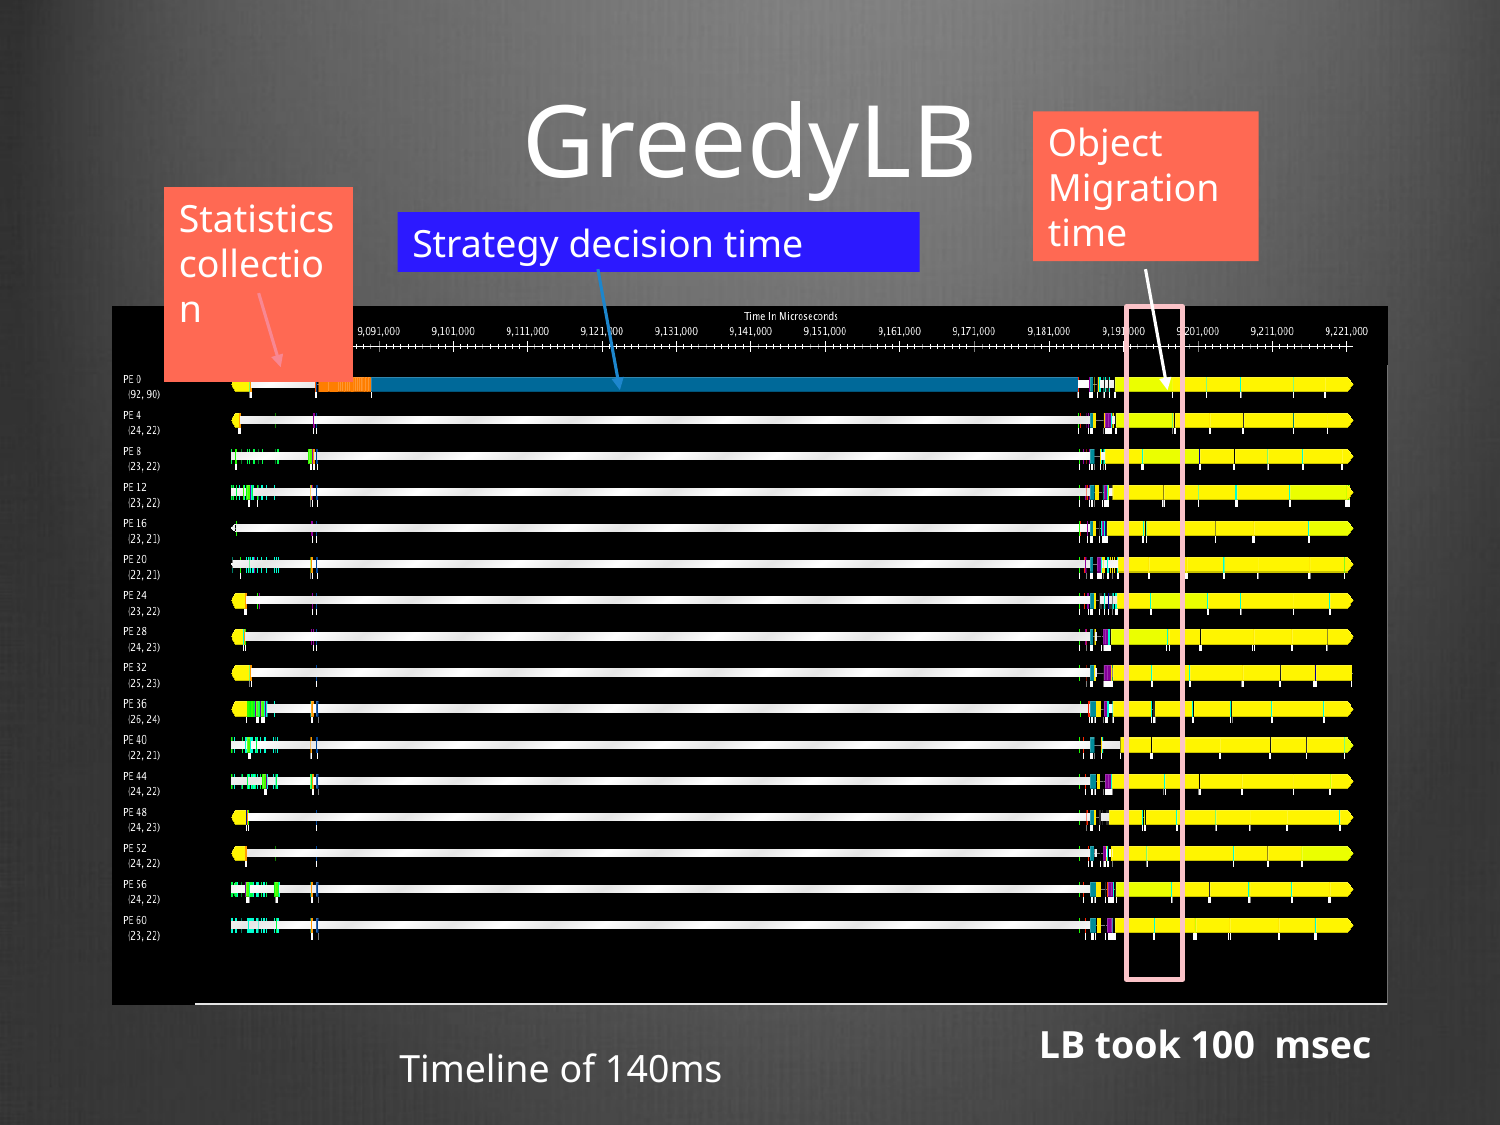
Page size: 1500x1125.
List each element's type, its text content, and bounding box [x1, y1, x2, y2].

text_box Statistics collection [164, 187, 353, 304]
text_box Object Migration time [1033, 111, 1259, 262]
text_box Timeline of 140ms [384, 1037, 907, 1098]
text_box Strategy decision time [397, 212, 920, 272]
text_box LB took 100 msec [1024, 1013, 1388, 1118]
picture [0, 0, 1500, 1125]
text_box GreedyLB [112, 19, 1388, 255]
